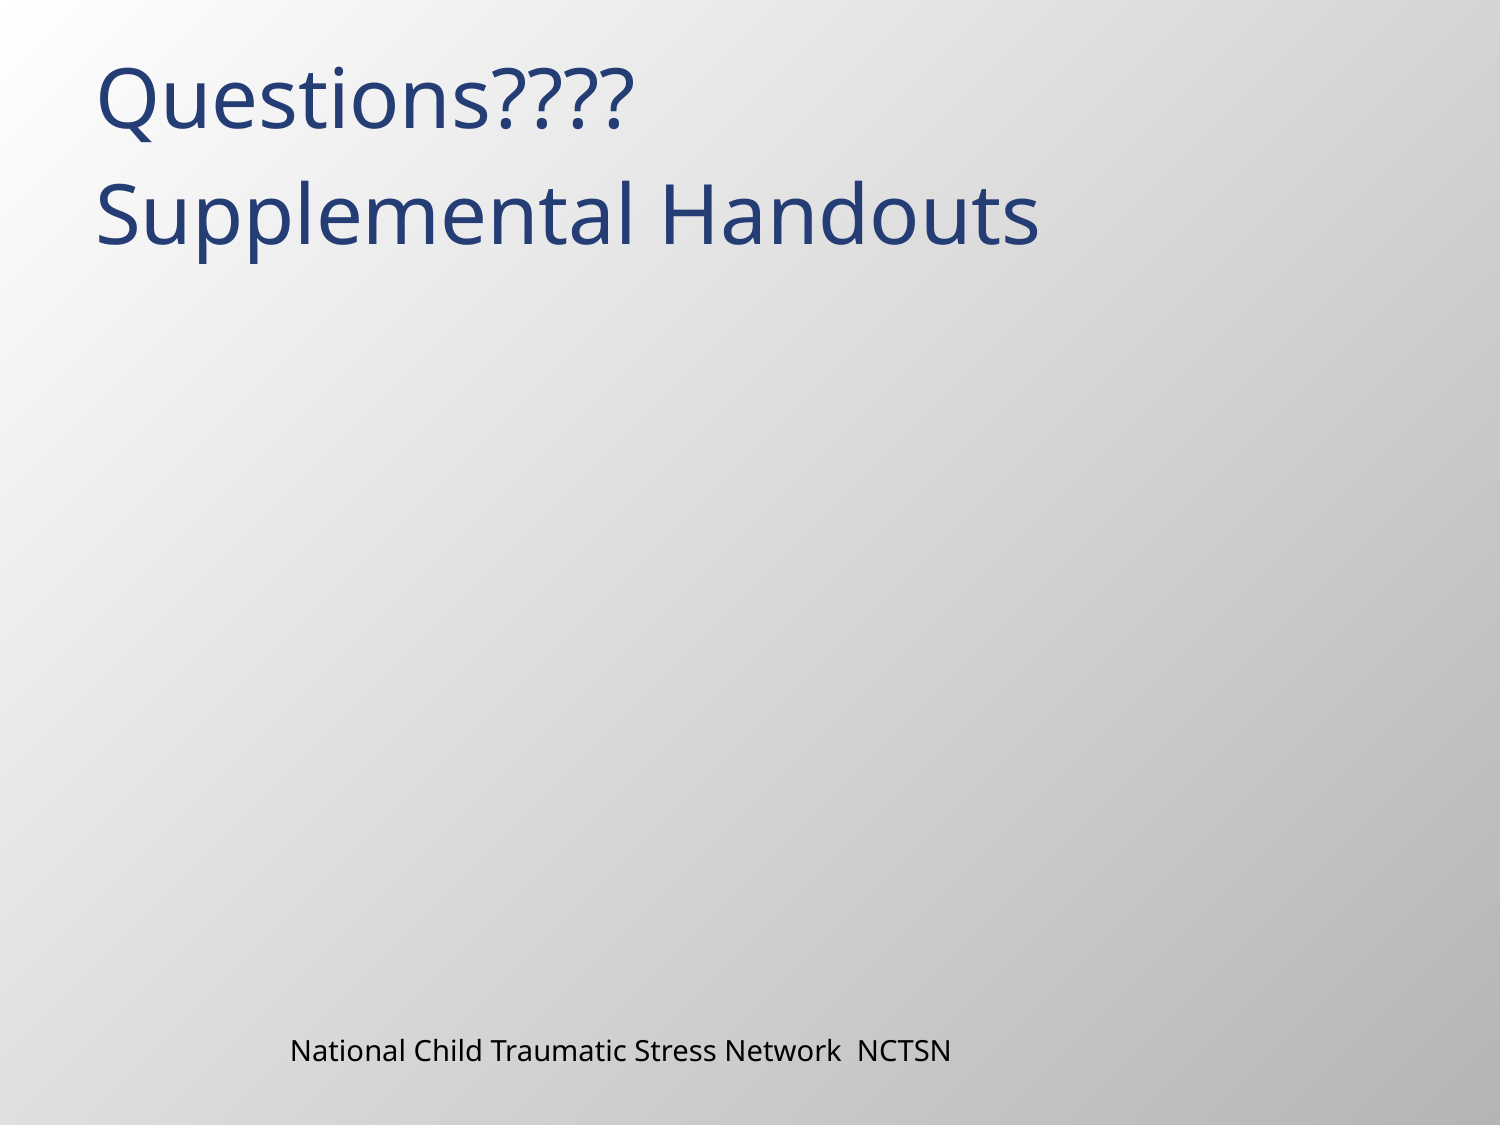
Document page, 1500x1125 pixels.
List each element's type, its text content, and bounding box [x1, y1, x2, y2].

list Questions???? Supplemental Handouts [57, 37, 1450, 1015]
text_box National Child Traumatic Stress Network NCTSN [274, 1024, 1100, 1075]
